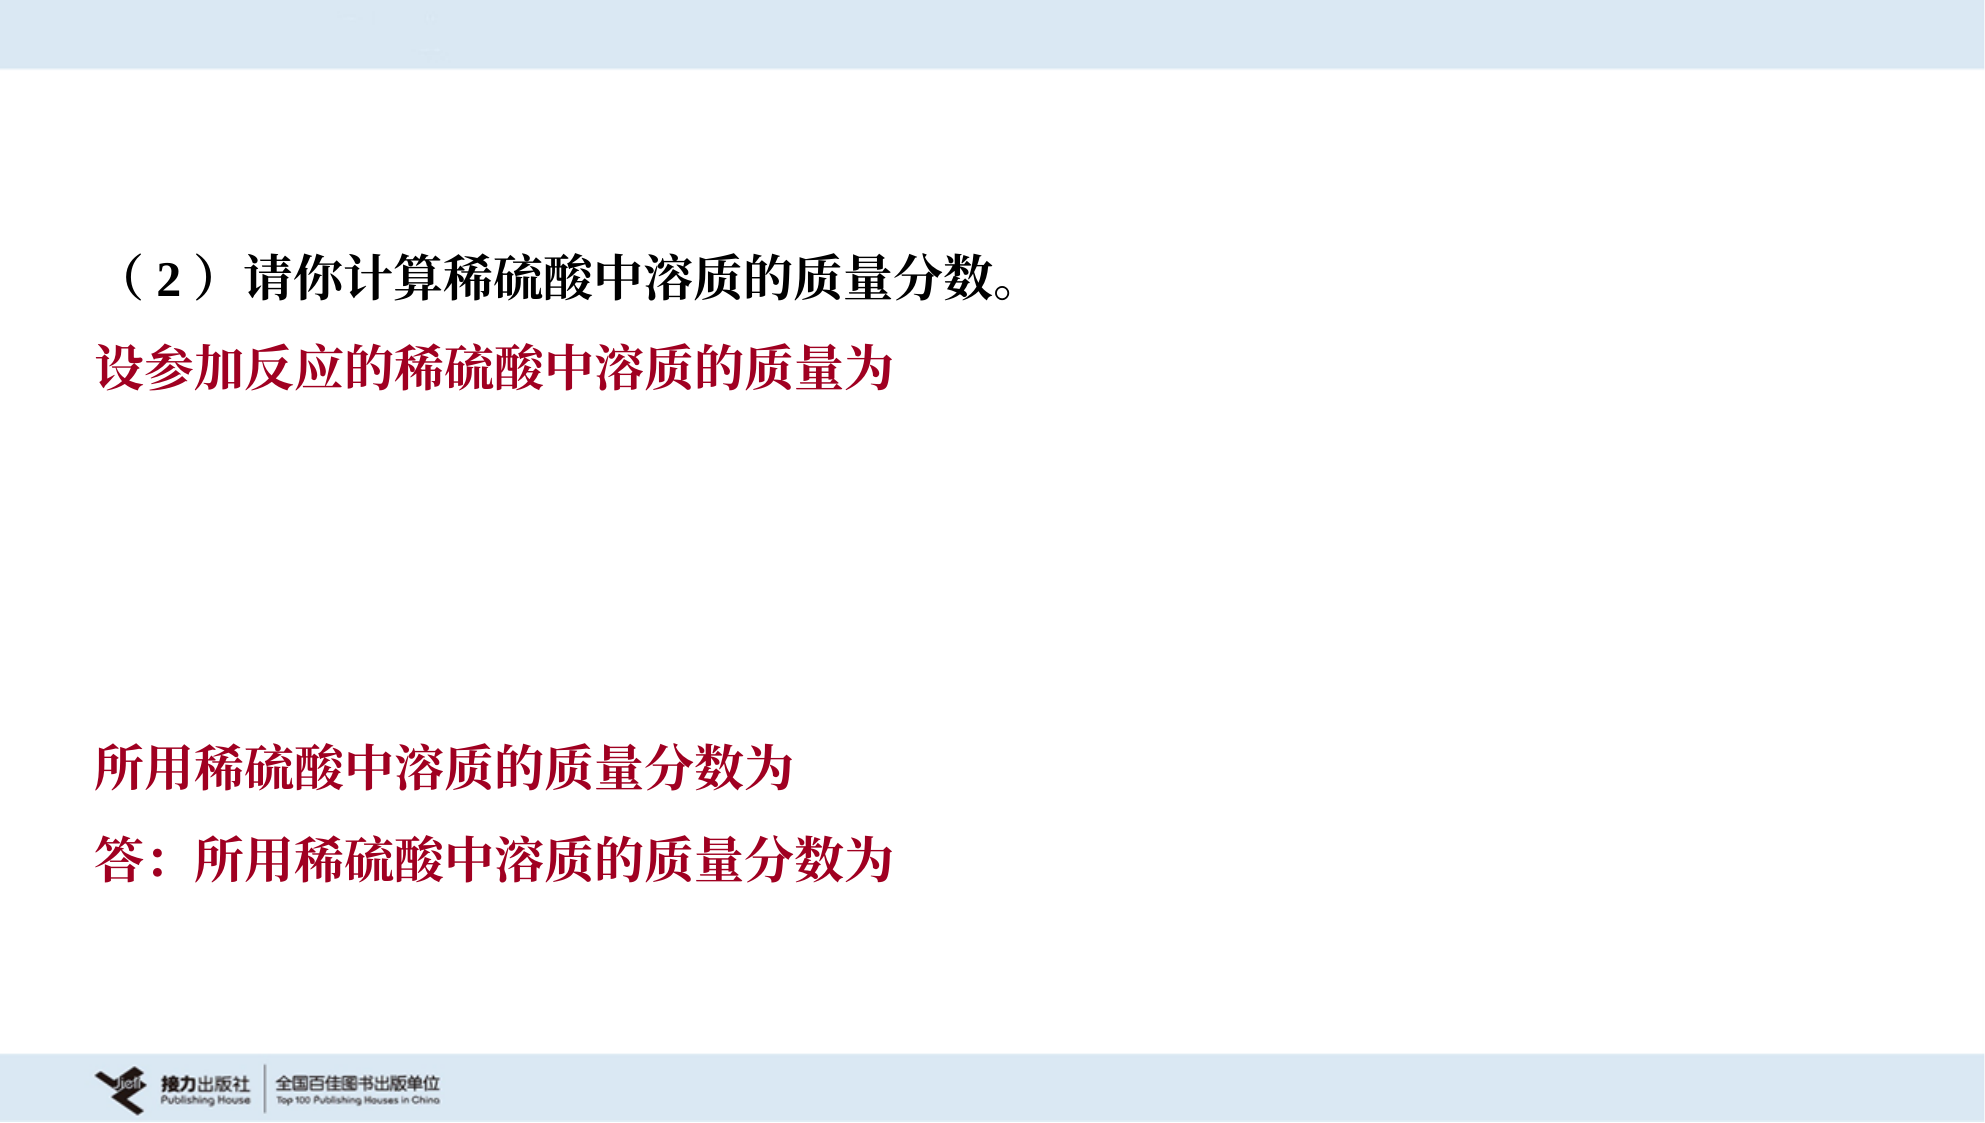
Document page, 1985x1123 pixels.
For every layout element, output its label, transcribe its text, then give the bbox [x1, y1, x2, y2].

picture [0, 0, 1985, 1122]
text_box （2）请你计算稀硫酸中溶质的质量分数。 [94, 219, 1892, 307]
